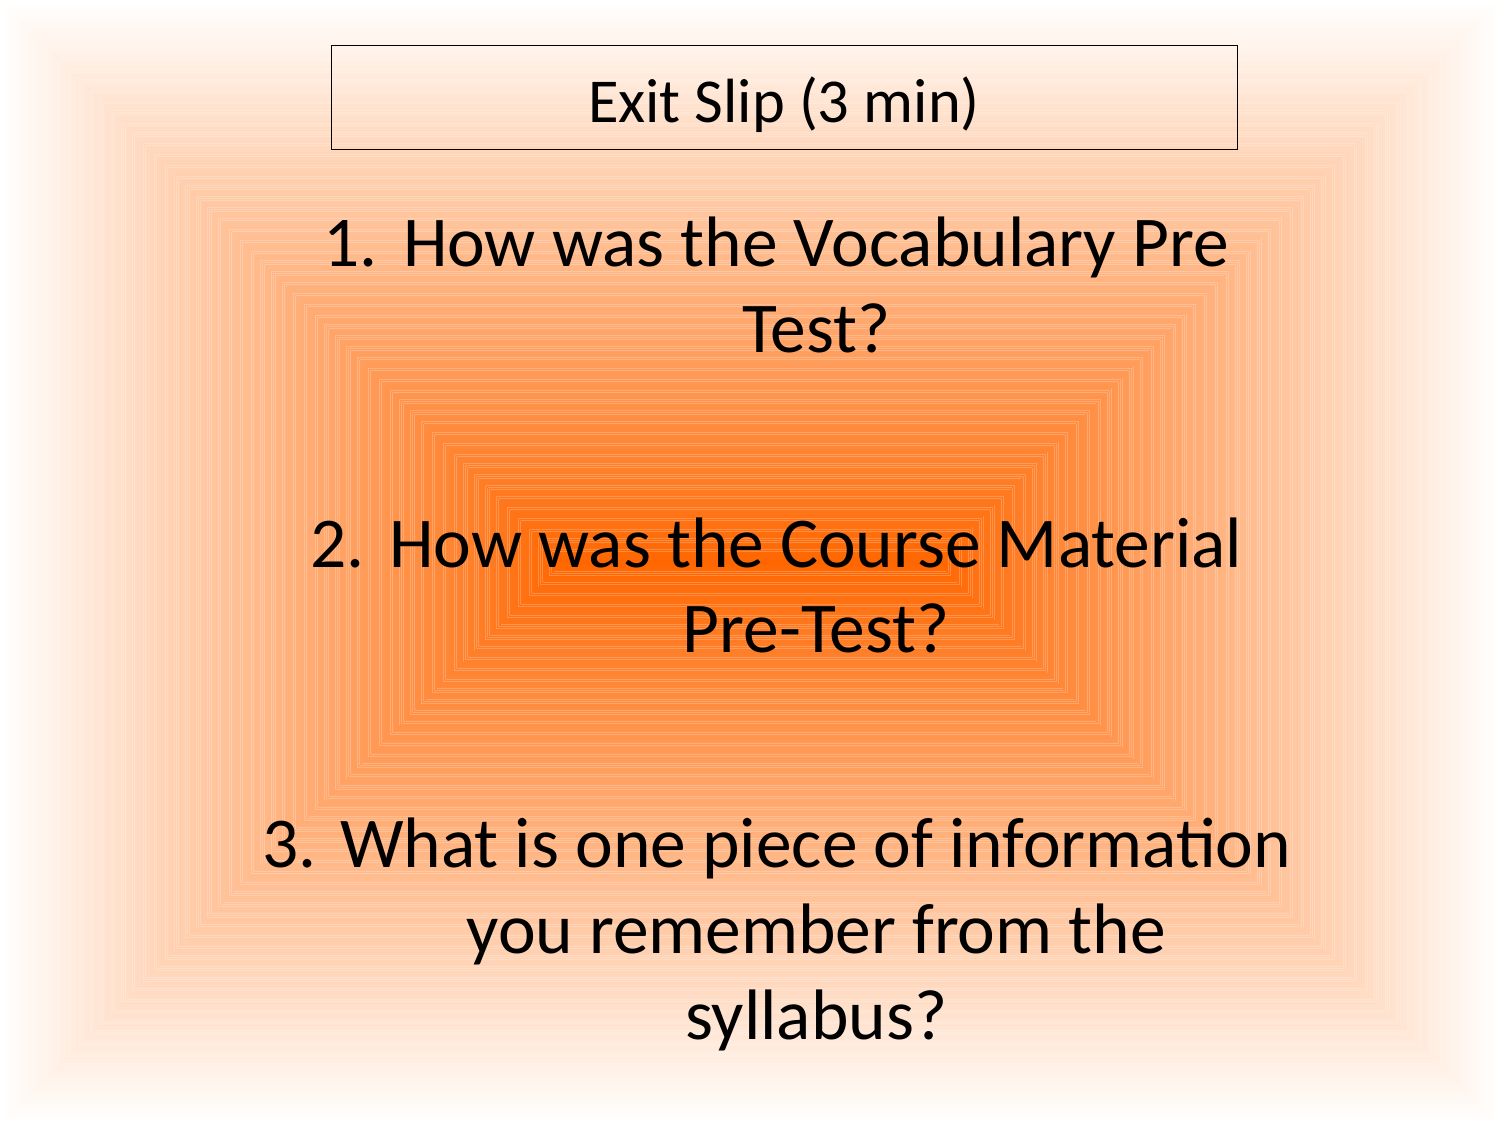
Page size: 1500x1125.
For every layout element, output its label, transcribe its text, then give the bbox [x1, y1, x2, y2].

text_box Exit Slip (3 min) [331, 45, 1238, 150]
list How was the Vocabulary Pre Test? How was the Course Material Pre-Test? What is one piece of information you remember from the syllabus? [99, 187, 1313, 1063]
